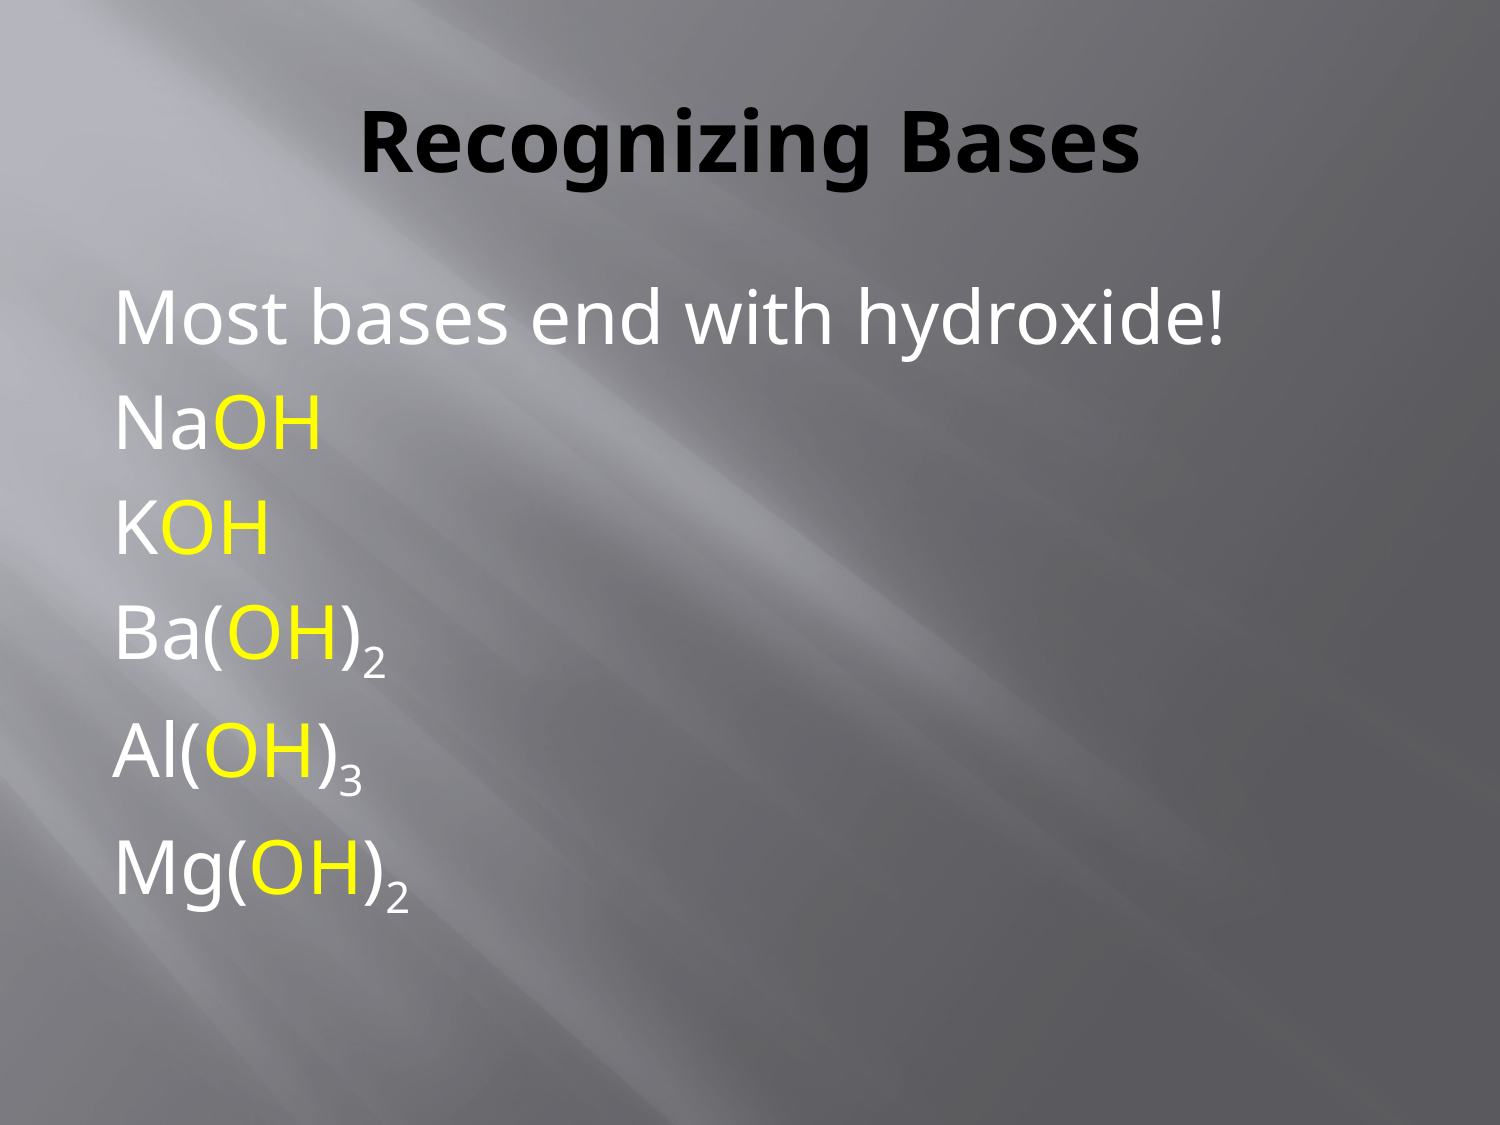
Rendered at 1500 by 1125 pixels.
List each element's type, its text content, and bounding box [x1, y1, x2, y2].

list Most bases end with hydroxide! NaOH KOH Ba(OH)2 Al(OH)3 Mg(OH)2 [75, 262, 1425, 1035]
title Recognizing Bases [75, 45, 1425, 233]
